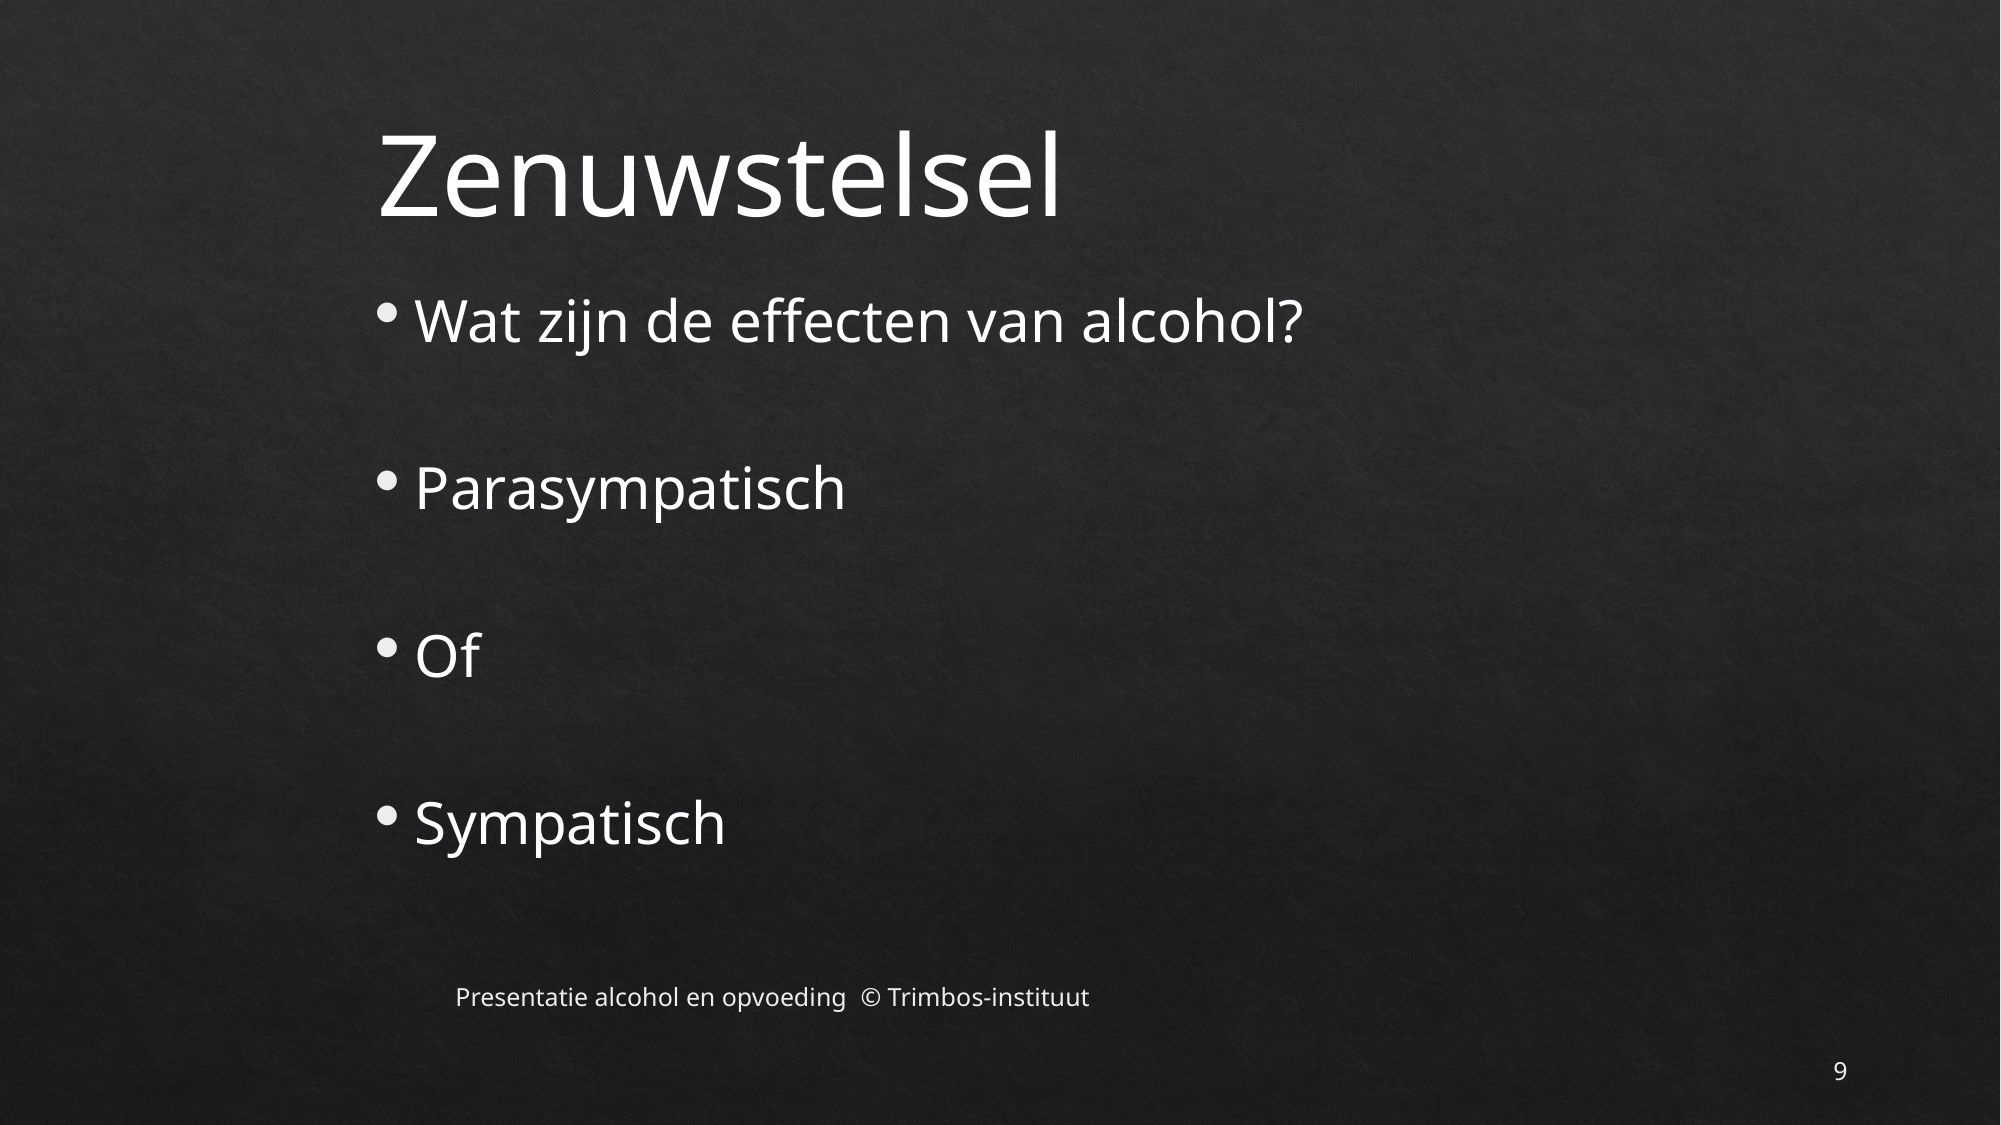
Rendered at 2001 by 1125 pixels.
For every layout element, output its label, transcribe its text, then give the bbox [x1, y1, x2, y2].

slide_number 9 [1412, 1042, 1863, 1103]
footer Presentatie alcohol en opvoeding © Trimbos-instituut [362, 966, 1184, 1027]
title Zenuwstelsel [362, 99, 1637, 260]
list Wat zijn de effecten van alcohol? Parasympatisch Of Sympatisch [362, 284, 1637, 950]
picture [0, 0, 2001, 1125]
